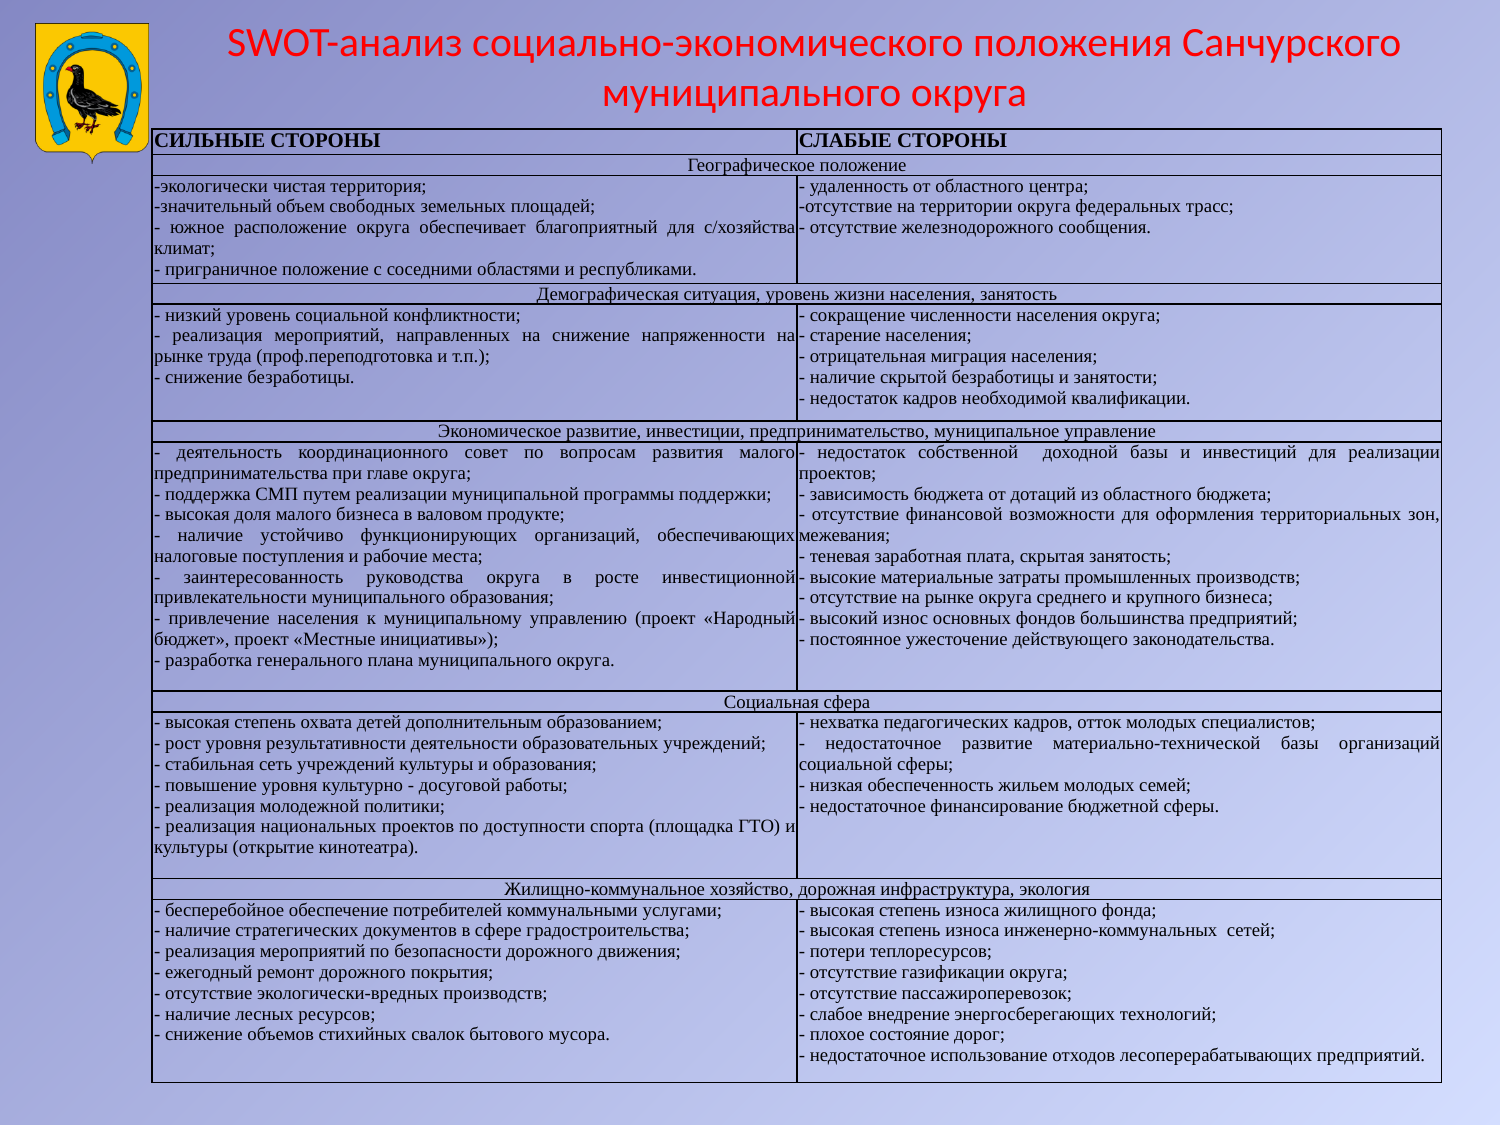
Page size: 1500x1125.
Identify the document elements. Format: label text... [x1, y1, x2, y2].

title SWOT-анализ социально-экономического положения Санчурского муниципального округа [128, 0, 1500, 129]
table_cell - низкий уровень социальной конфликтности; - реализация мероприятий, направленных на снижение напряженности на рынке труда (проф.переподготовка и т.п.); - снижение безработицы. [153, 305, 796, 420]
table_cell - недостаток собственной доходной базы и инвестиций для реализации проектов; - зависимость бюджета от дотаций из областного бюджета; - отсутствие финансовой возможности для оформления территориальных зон, межевания; - теневая заработная плата, скрытая занятость; - высокие материальные затраты промышленных производств; - отсутствие на рынке округа среднего и крупного бизнеса; - высокий износ основных фондов большинства предприятий; - постоянное ужесточение действующего законодательства. [798, 443, 1441, 690]
table_cell - высокая степень износа жилищного фонда; - высокая степень износа инженерно-коммунальных сетей; - потери теплоресурсов; - отсутствие газификации округа; - отсутствие пассажироперевозок; - слабое внедрение энергосберегающих технологий; - плохое состояние дорог; - недостаточное использование отходов лесоперерабатывающих предприятий. [798, 900, 1441, 1082]
table_cell - деятельность координационного совет по вопросам развития малого предпринимательства при главе округа; - поддержка СМП путем реализации муниципальной программы поддержки; - высокая доля малого бизнеса в валовом продукте; - наличие устойчиво функционирующих организаций, обеспечивающих налоговые поступления и рабочие места; - заинтересованность руководства округа в росте инвестиционной привлекательности муниципального образования; - привлечение населения к муниципальному управлению (проект «Народный бюджет», проект «Местные инициативы»); - разработка генерального плана муниципального округа. [153, 443, 796, 690]
table_cell Экономическое развитие, инвестиции, предпринимательство, муниципальное управление [153, 422, 1441, 441]
table_cell - нехватка педагогических кадров, отток молодых специалистов; - недостаточное развитие материально-технической базы организаций социальной сферы; - низкая обеспеченность жильем молодых семей; - недостаточное финансирование бюджетной сферы. [798, 713, 1441, 878]
table_cell Жилищно-коммунальное хозяйство, дорожная инфраструктура, экология [153, 879, 1441, 899]
table_cell -экологически чистая территория; -значительный объем свободных земельных площадей; - южное расположение округа обеспечивает благоприятный для с/хозяйства климат; - приграничное положение с соседними областями и республиками. [153, 176, 796, 283]
table_cell - высокая степень охвата детей дополнительным образованием; - рост уровня результативности деятельности образовательных учреждений; - стабильная сеть учреждений культуры и образования; - повышение уровня культурно - досуговой работы; - реализация молодежной политики; - реализация национальных проектов по доступности спорта (площадка ГТО) и культуры (открытие кинотеатра). [153, 713, 796, 878]
table_cell - удаленность от областного центра; -отсутствие на территории округа федеральных трасс; - отсутствие железнодорожного сообщения. [798, 176, 1441, 283]
table_cell - бесперебойное обеспечение потребителей коммунальными услугами; - наличие стратегических документов в сфере градостроительства; - реализация мероприятий по безопасности дорожного движения; - ежегодный ремонт дорожного покрытия; - отсутствие экологически-вредных производств; - наличие лесных ресурсов; - снижение объемов стихийных свалок бытового мусора. [153, 900, 796, 1082]
table_cell - сокращение численности населения округа; - старение населения; - отрицательная миграция населения; - наличие скрытой безработицы и занятости; - недостаток кадров необходимой квалификации. [798, 305, 1441, 420]
picture [34, 23, 149, 165]
table_cell Географическое положение [153, 155, 1441, 175]
table_header СИЛЬНЫЕ СТОРОНЫ [153, 130, 796, 154]
table_header СЛАБЫЕ СТОРОНЫ [798, 130, 1441, 154]
table_cell Демографическая ситуация, уровень жизни населения, занятость [153, 284, 1441, 303]
table_cell Социальная сфера [153, 692, 1441, 711]
